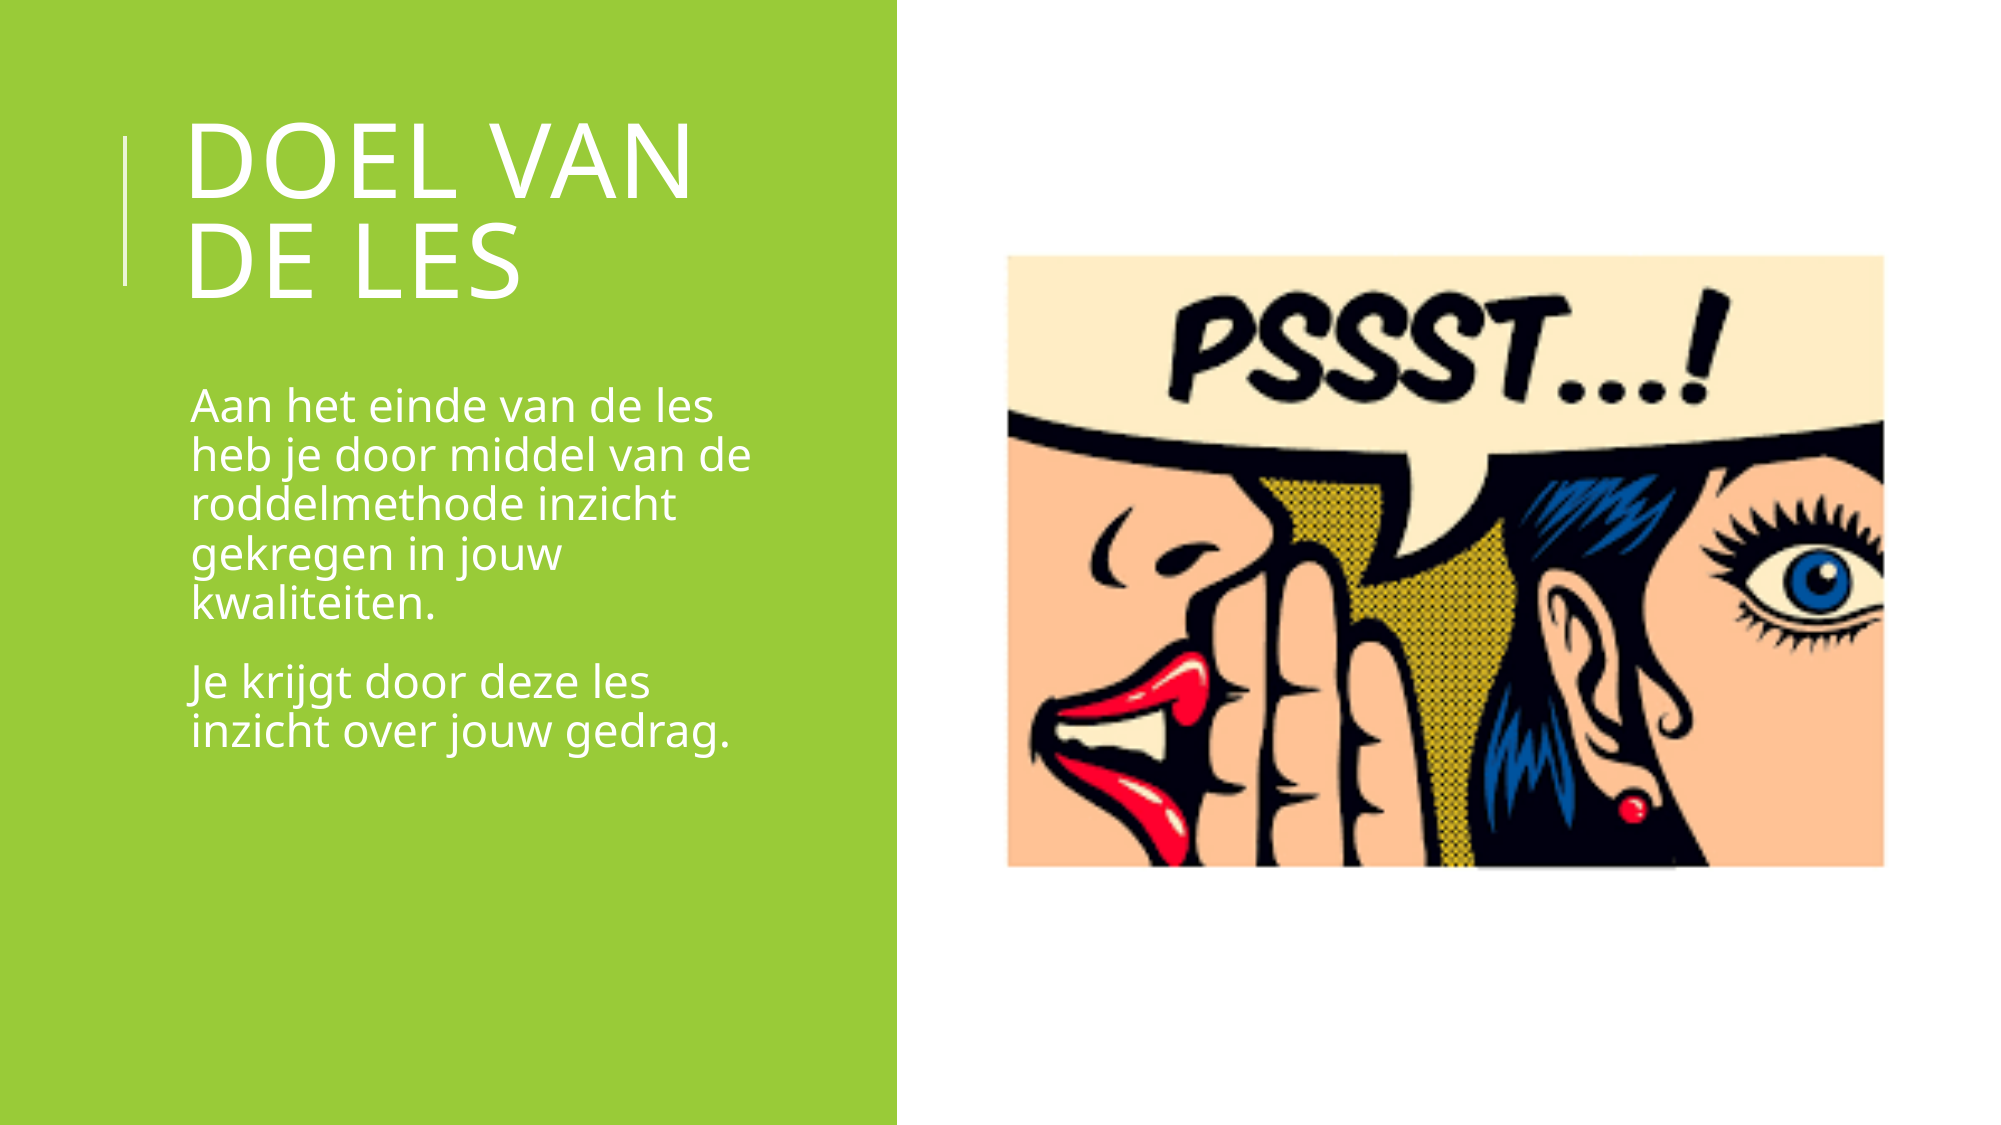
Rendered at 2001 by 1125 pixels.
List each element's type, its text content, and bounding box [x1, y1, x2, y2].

picture [999, 247, 1896, 878]
text_box [0, 0, 898, 1125]
list Aan het einde van de les heb je door middel van de roddelmethode inzicht gekregen in jouw kwaliteiten. Je krijgt door deze les inzicht over jouw gedrag. [168, 375, 790, 1020]
title Doel van de les [168, 96, 788, 342]
